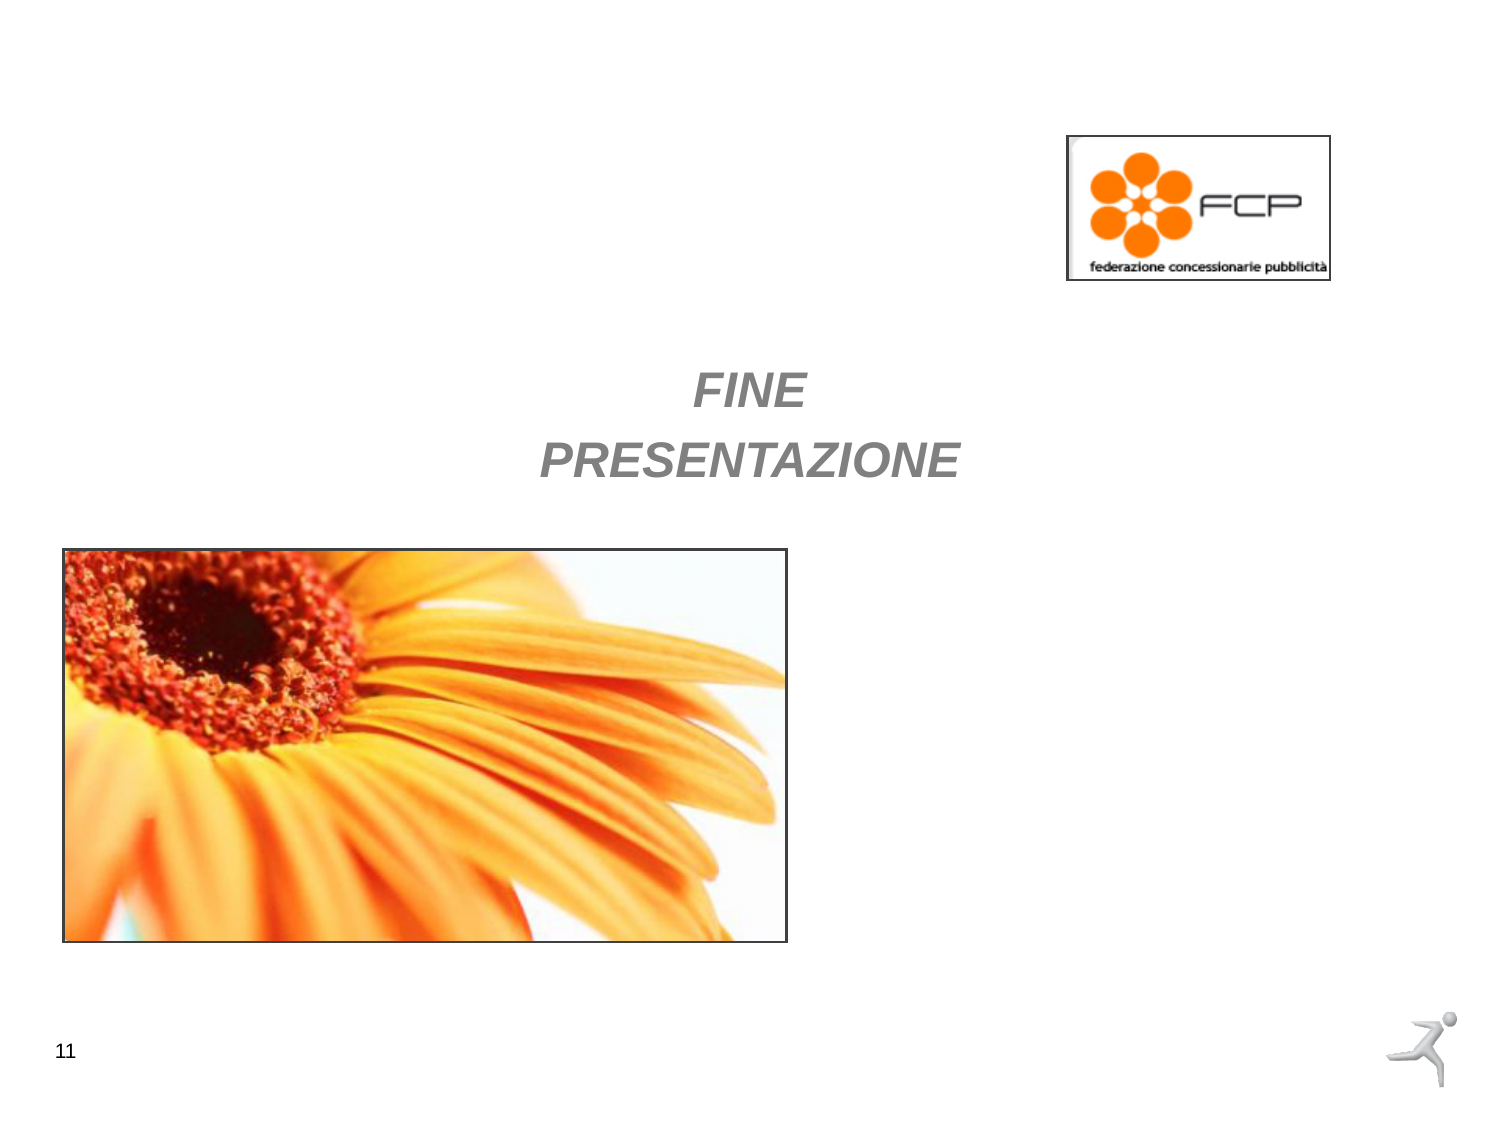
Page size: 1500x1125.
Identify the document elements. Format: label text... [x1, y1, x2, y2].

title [1068, 136, 1330, 280]
picture [64, 550, 786, 941]
picture [1366, 990, 1476, 1109]
list FINE PRESENTAZIONE [112, 350, 1388, 539]
